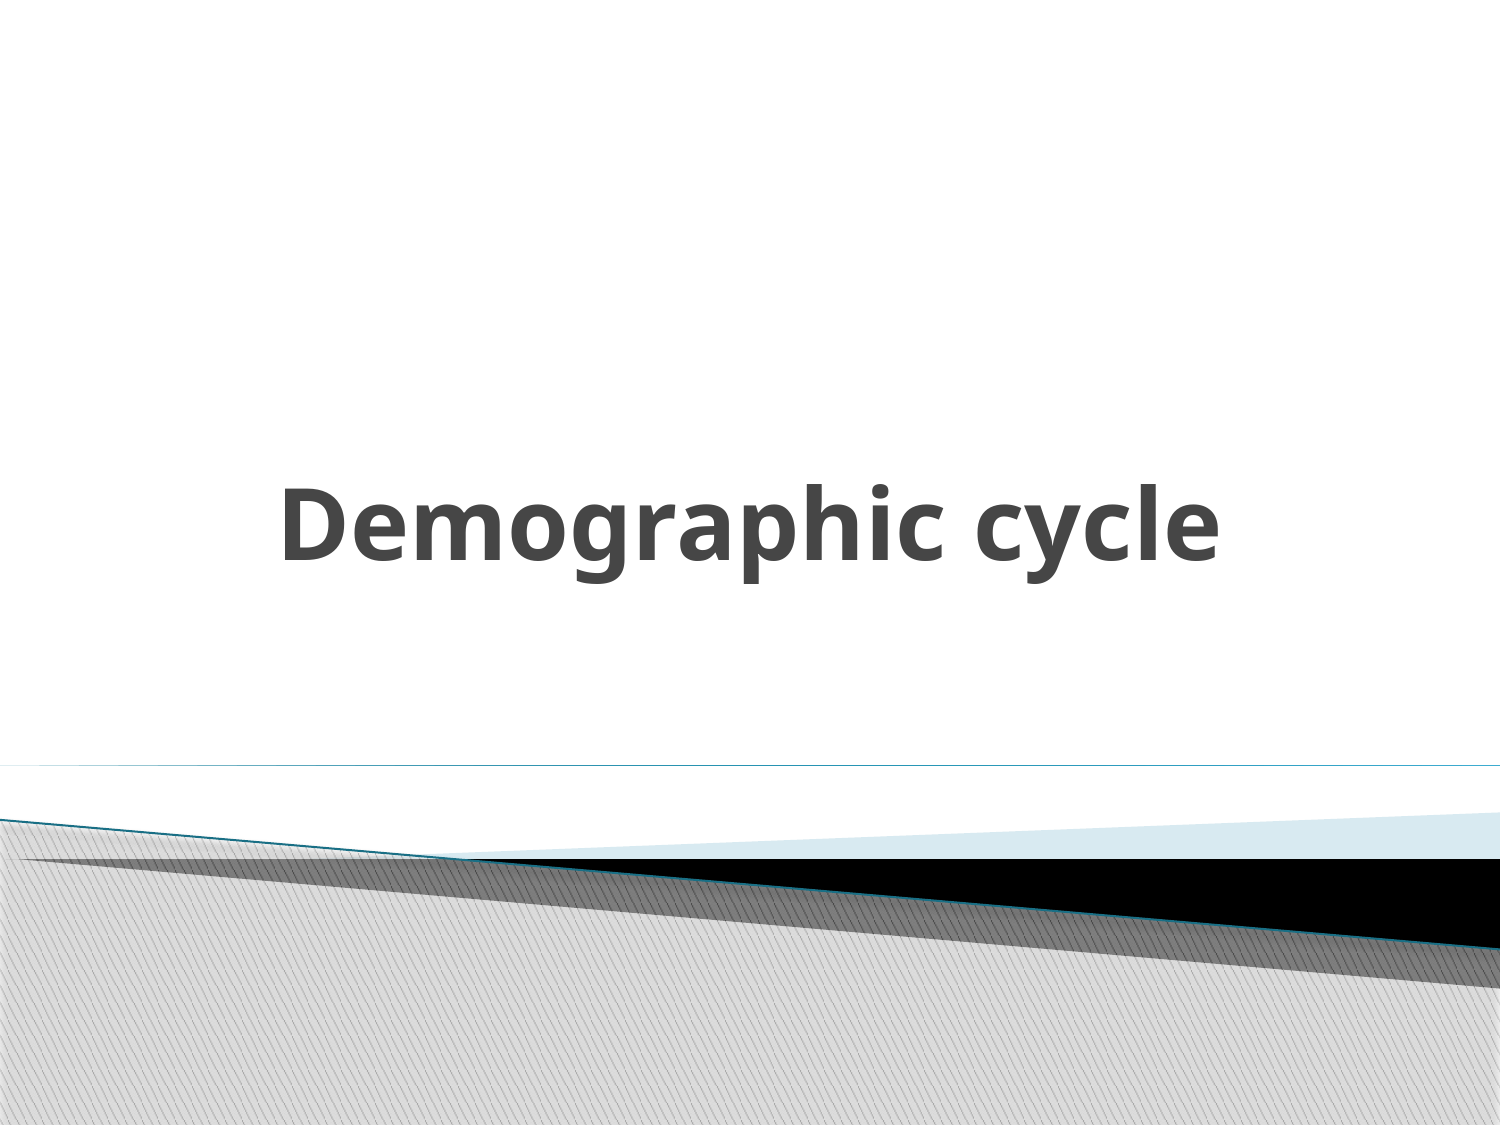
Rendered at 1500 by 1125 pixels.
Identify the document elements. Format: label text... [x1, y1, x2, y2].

title Demographic cycle [112, 287, 1388, 588]
picture [5, 859, 1500, 989]
